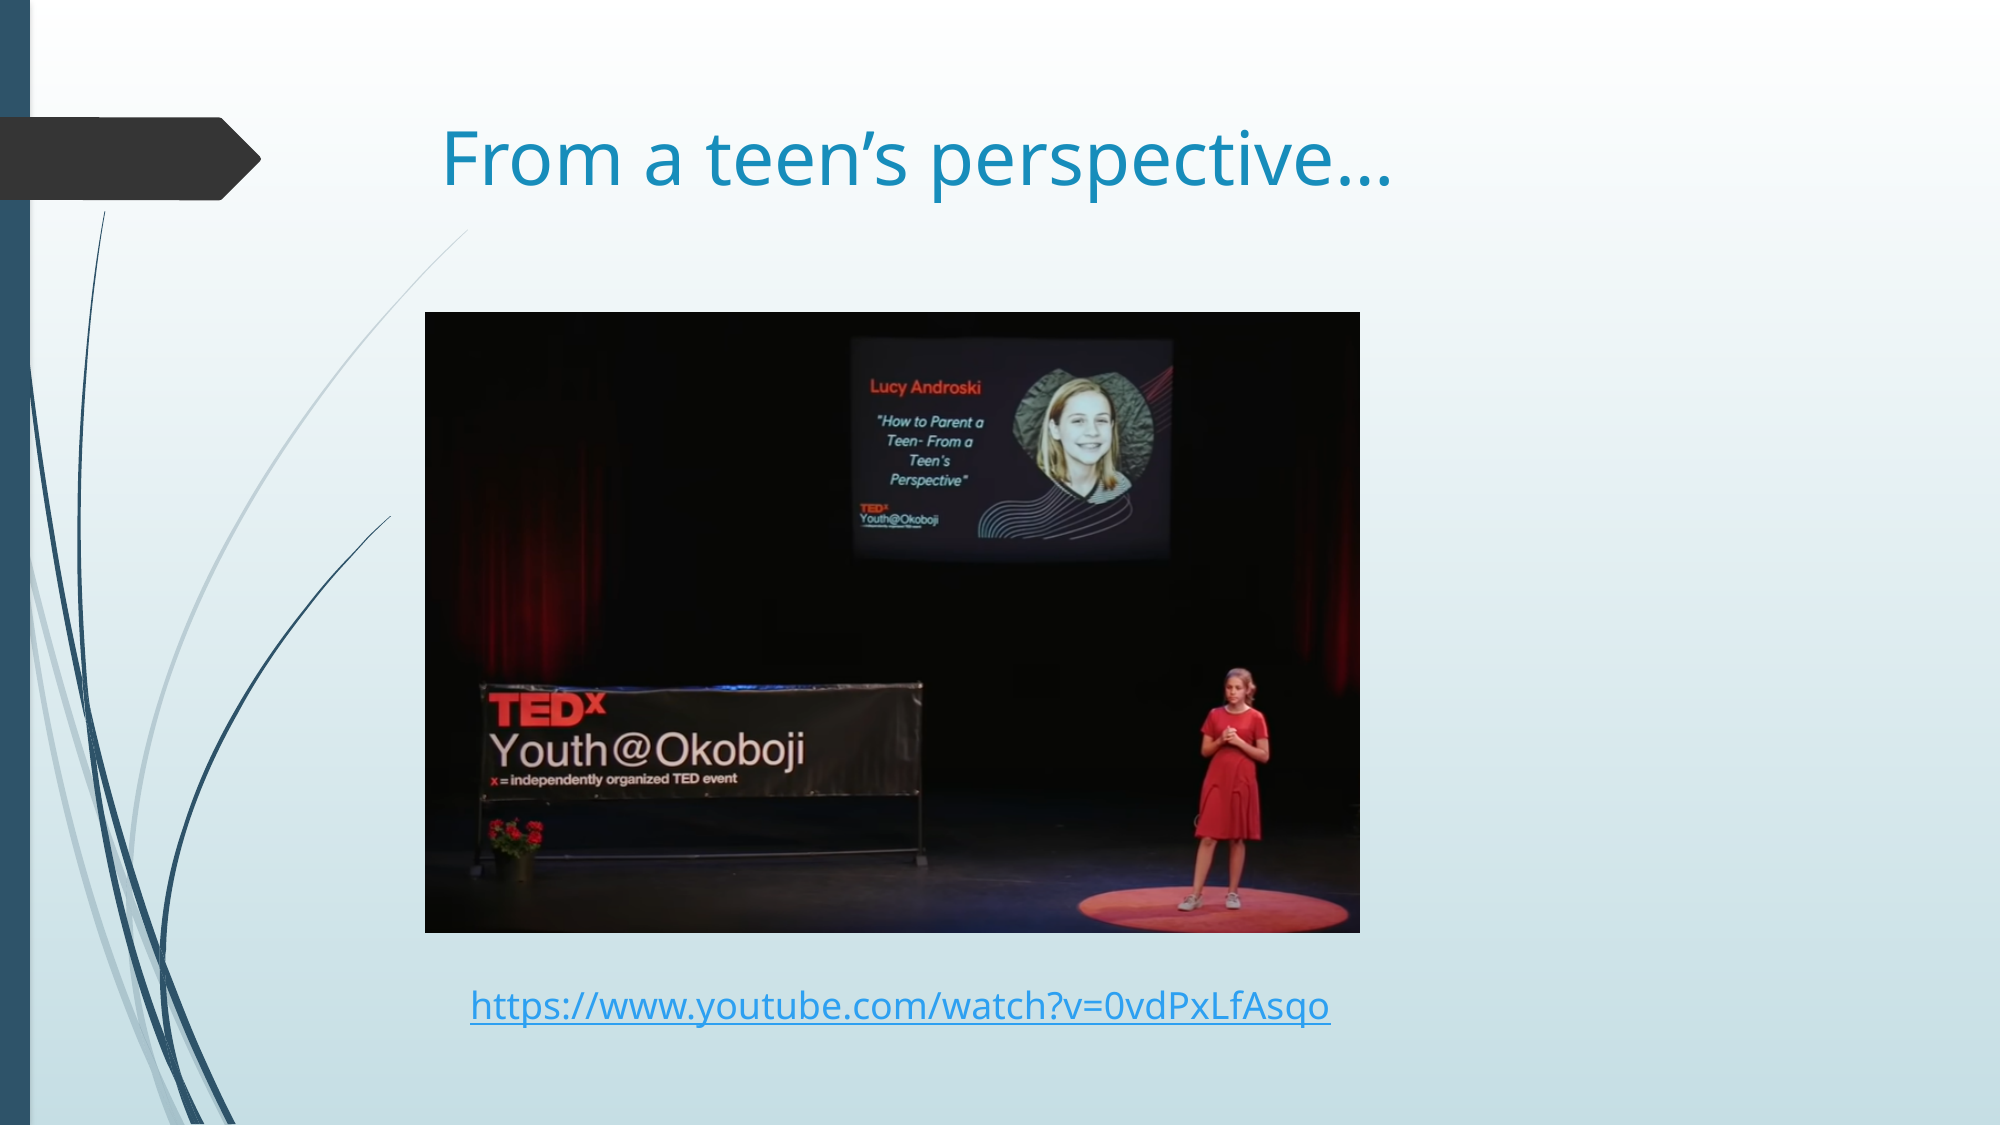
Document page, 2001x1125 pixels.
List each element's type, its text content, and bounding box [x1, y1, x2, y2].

text_box https://www.youtube.com/watch?v=0vdPxLfAsqo [455, 974, 1346, 1086]
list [425, 312, 1360, 933]
title From a teen’s perspective… [425, 102, 1888, 313]
